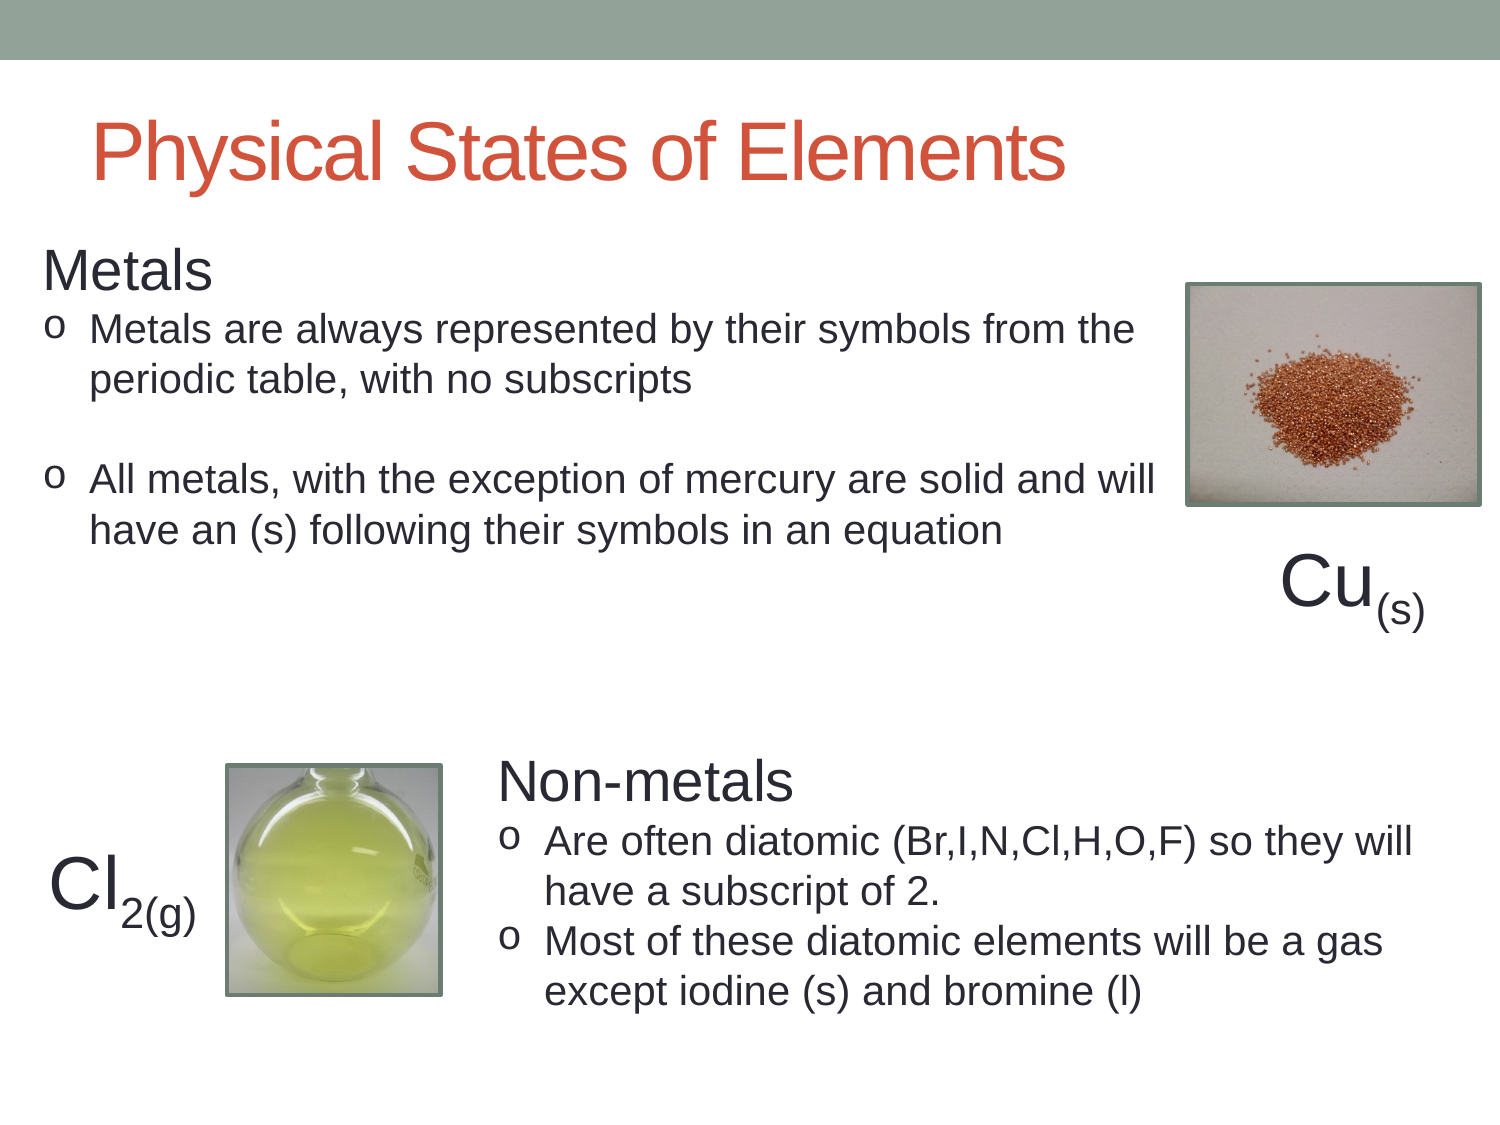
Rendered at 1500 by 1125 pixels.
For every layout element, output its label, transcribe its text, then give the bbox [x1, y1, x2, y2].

text_box Non-metals Are often diatomic (Br,I,N,Cl,H,O,F) so they will have a subscript of 2. Most of these diatomic elements will be a gas except iodine (s) and bromine (l) [482, 736, 1445, 1022]
text_box Cu(s) [1264, 523, 1478, 641]
picture [1189, 286, 1478, 503]
text_box Metals Metals are always represented by their symbols from the periodic table, with no subscripts All metals, with the exception of mercury are solid and will have an (s) following their symbols in an equation [27, 224, 1190, 560]
title Physical States of Elements [75, 65, 1425, 229]
text_box Cl2(g) [34, 827, 213, 945]
picture [229, 767, 439, 993]
